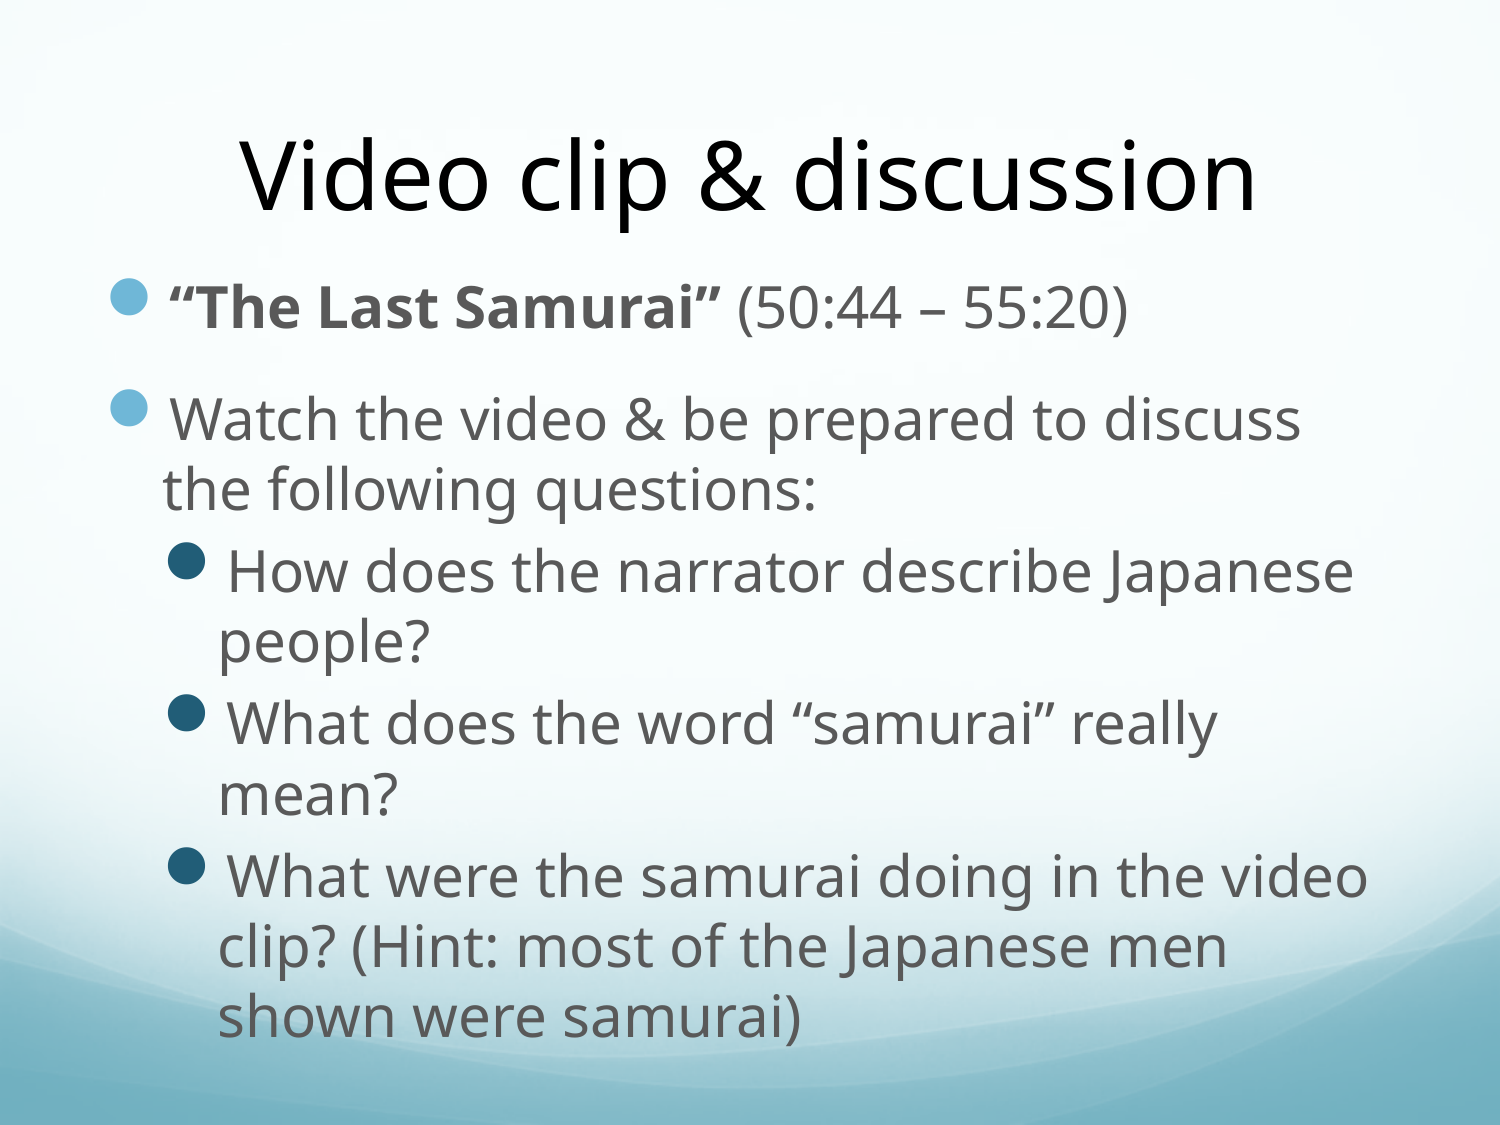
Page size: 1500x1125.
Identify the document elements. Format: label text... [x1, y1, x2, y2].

list “The Last Samurai” (50:44 – 55:20) Watch the video & be prepared to discuss the following questions: How does the narrator describe Japanese people? What does the word “samurai” really mean? What were the samurai doing in the video clip? (Hint: most of the Japanese men shown were samurai) [90, 262, 1410, 975]
title Video clip & discussion [90, 17, 1410, 237]
